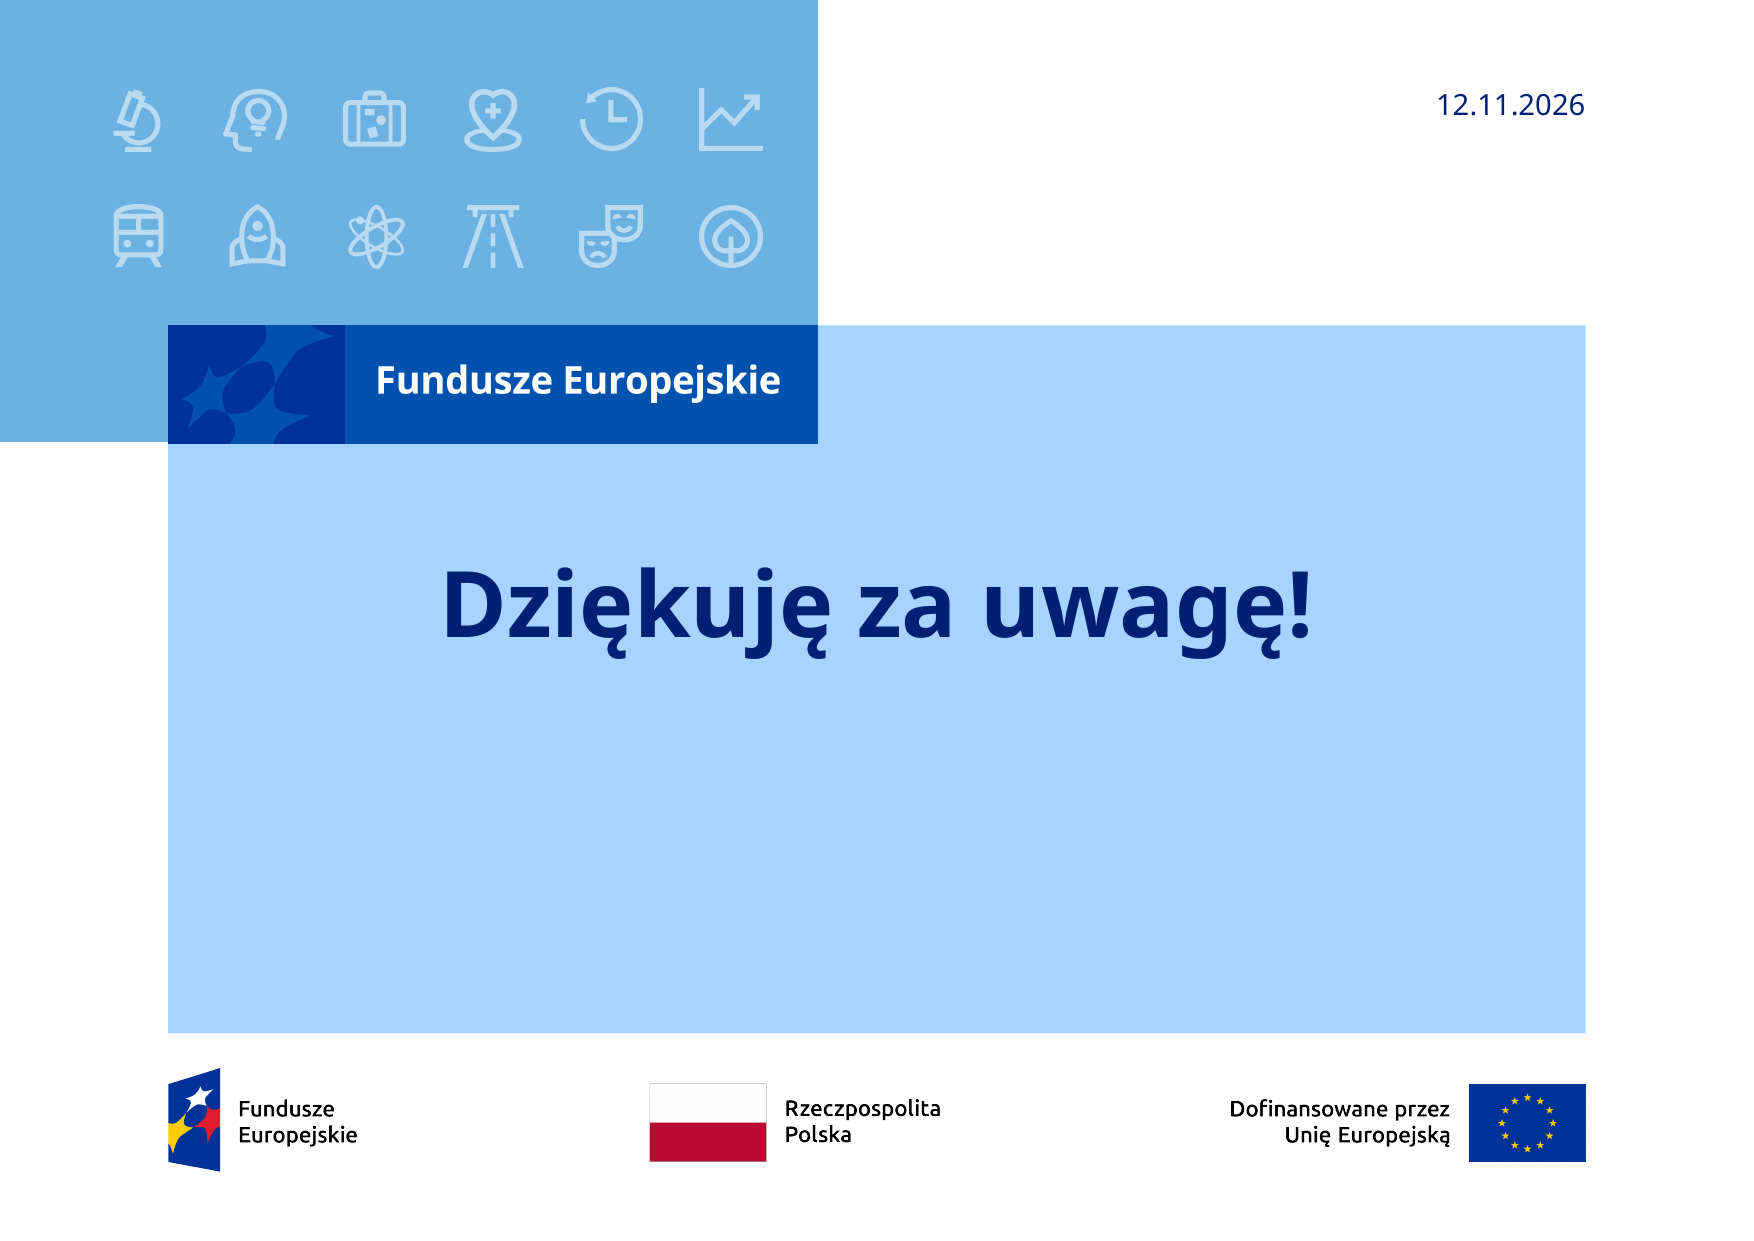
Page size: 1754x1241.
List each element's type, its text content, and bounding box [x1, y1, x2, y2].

picture [129, 1045, 396, 1201]
picture [610, 1044, 979, 1201]
title Dziękuję za uwagę! [227, 572, 1527, 739]
picture [168, 325, 818, 444]
picture [1192, 1045, 1625, 1201]
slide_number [1290, 88, 1586, 146]
